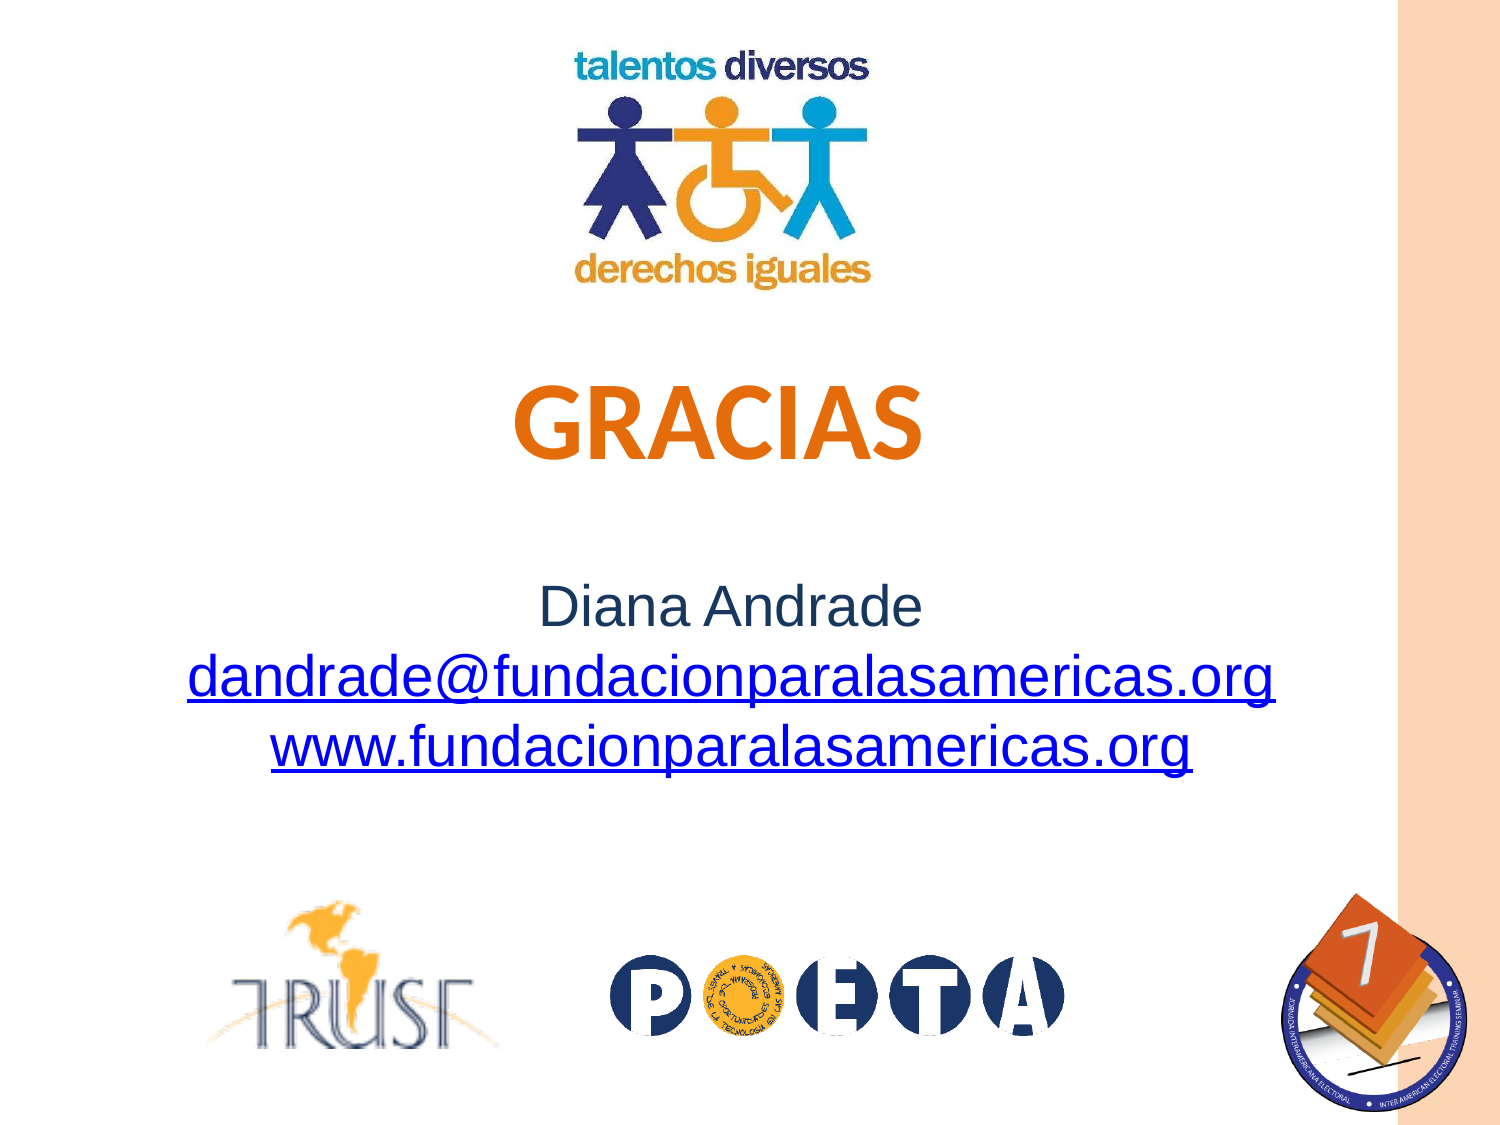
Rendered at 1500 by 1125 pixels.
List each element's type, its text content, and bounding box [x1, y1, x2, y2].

text_box [568, 43, 876, 292]
picture [1281, 893, 1471, 1112]
text_box Diana Andrade dandrade@fundacionparalasamericas.org www.fundacionparalasamericas.org [159, 560, 1304, 786]
text_box [43, 167, 1398, 1082]
text_box [205, 900, 500, 1049]
text_box [1398, 0, 1500, 1125]
picture [571, 954, 1093, 1048]
